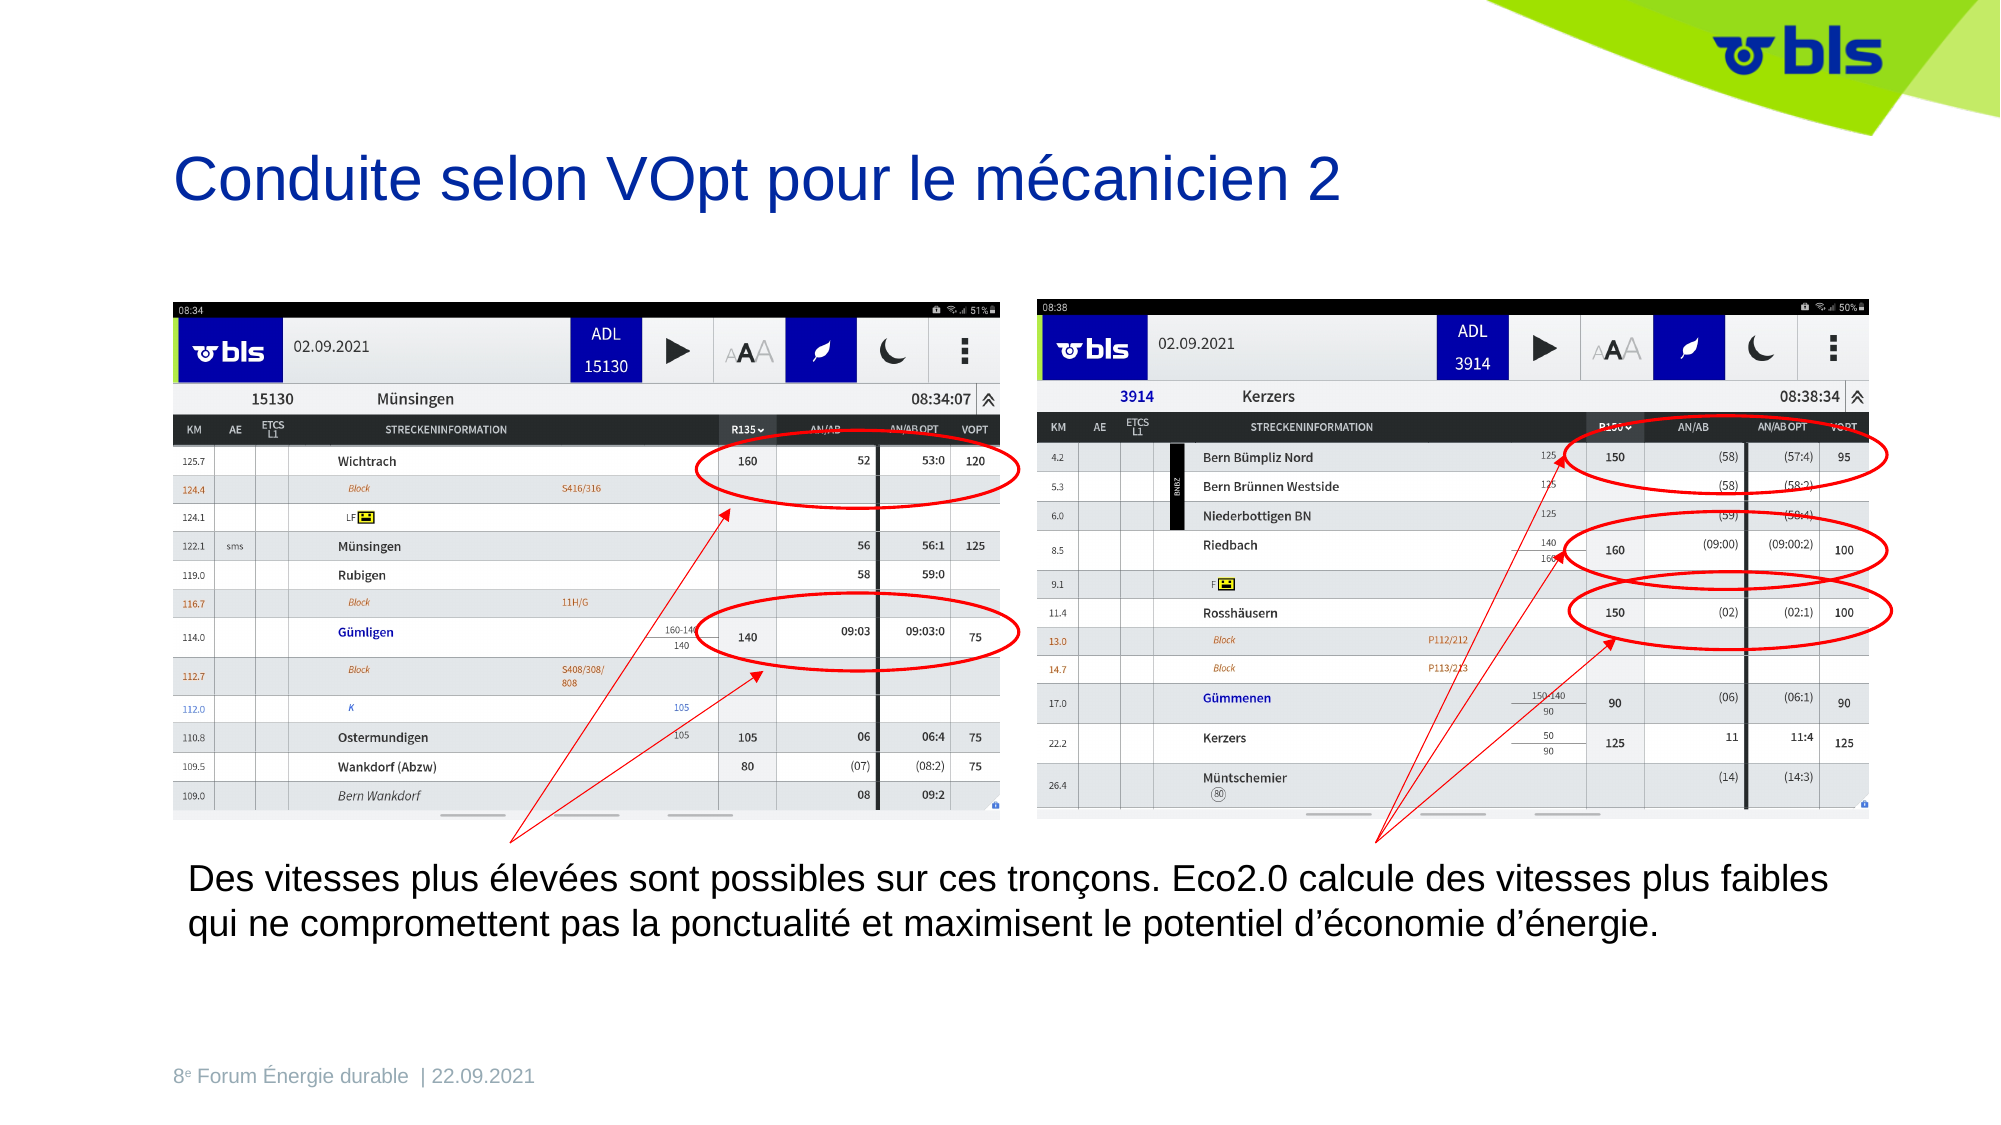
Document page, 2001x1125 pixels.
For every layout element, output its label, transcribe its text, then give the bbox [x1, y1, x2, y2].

picture [1486, 0, 2000, 136]
text_box [1869, 589, 1893, 632]
title Conduite selon VOpt pour le mécanicien 2 [173, 137, 1869, 280]
text_box [1869, 435, 1889, 474]
text_box [1869, 531, 1889, 570]
text_box [1000, 612, 1020, 652]
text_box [1565, 638, 1617, 843]
footer 8e Forum Énergie durable | 22.09.2021 [173, 1062, 807, 1091]
text_box [1000, 449, 1020, 489]
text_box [509, 508, 731, 670]
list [173, 302, 1000, 820]
picture [1037, 299, 1869, 820]
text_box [1375, 454, 1565, 843]
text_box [509, 670, 764, 843]
text_box Des vitesses plus élevées sont possibles sur ces tronçons. Eco2.0 calcule des vitesses plus faibles qui ne compromettent pas la ponctualité et maximisent le potentiel d’économie d’énergie. [173, 846, 1850, 952]
